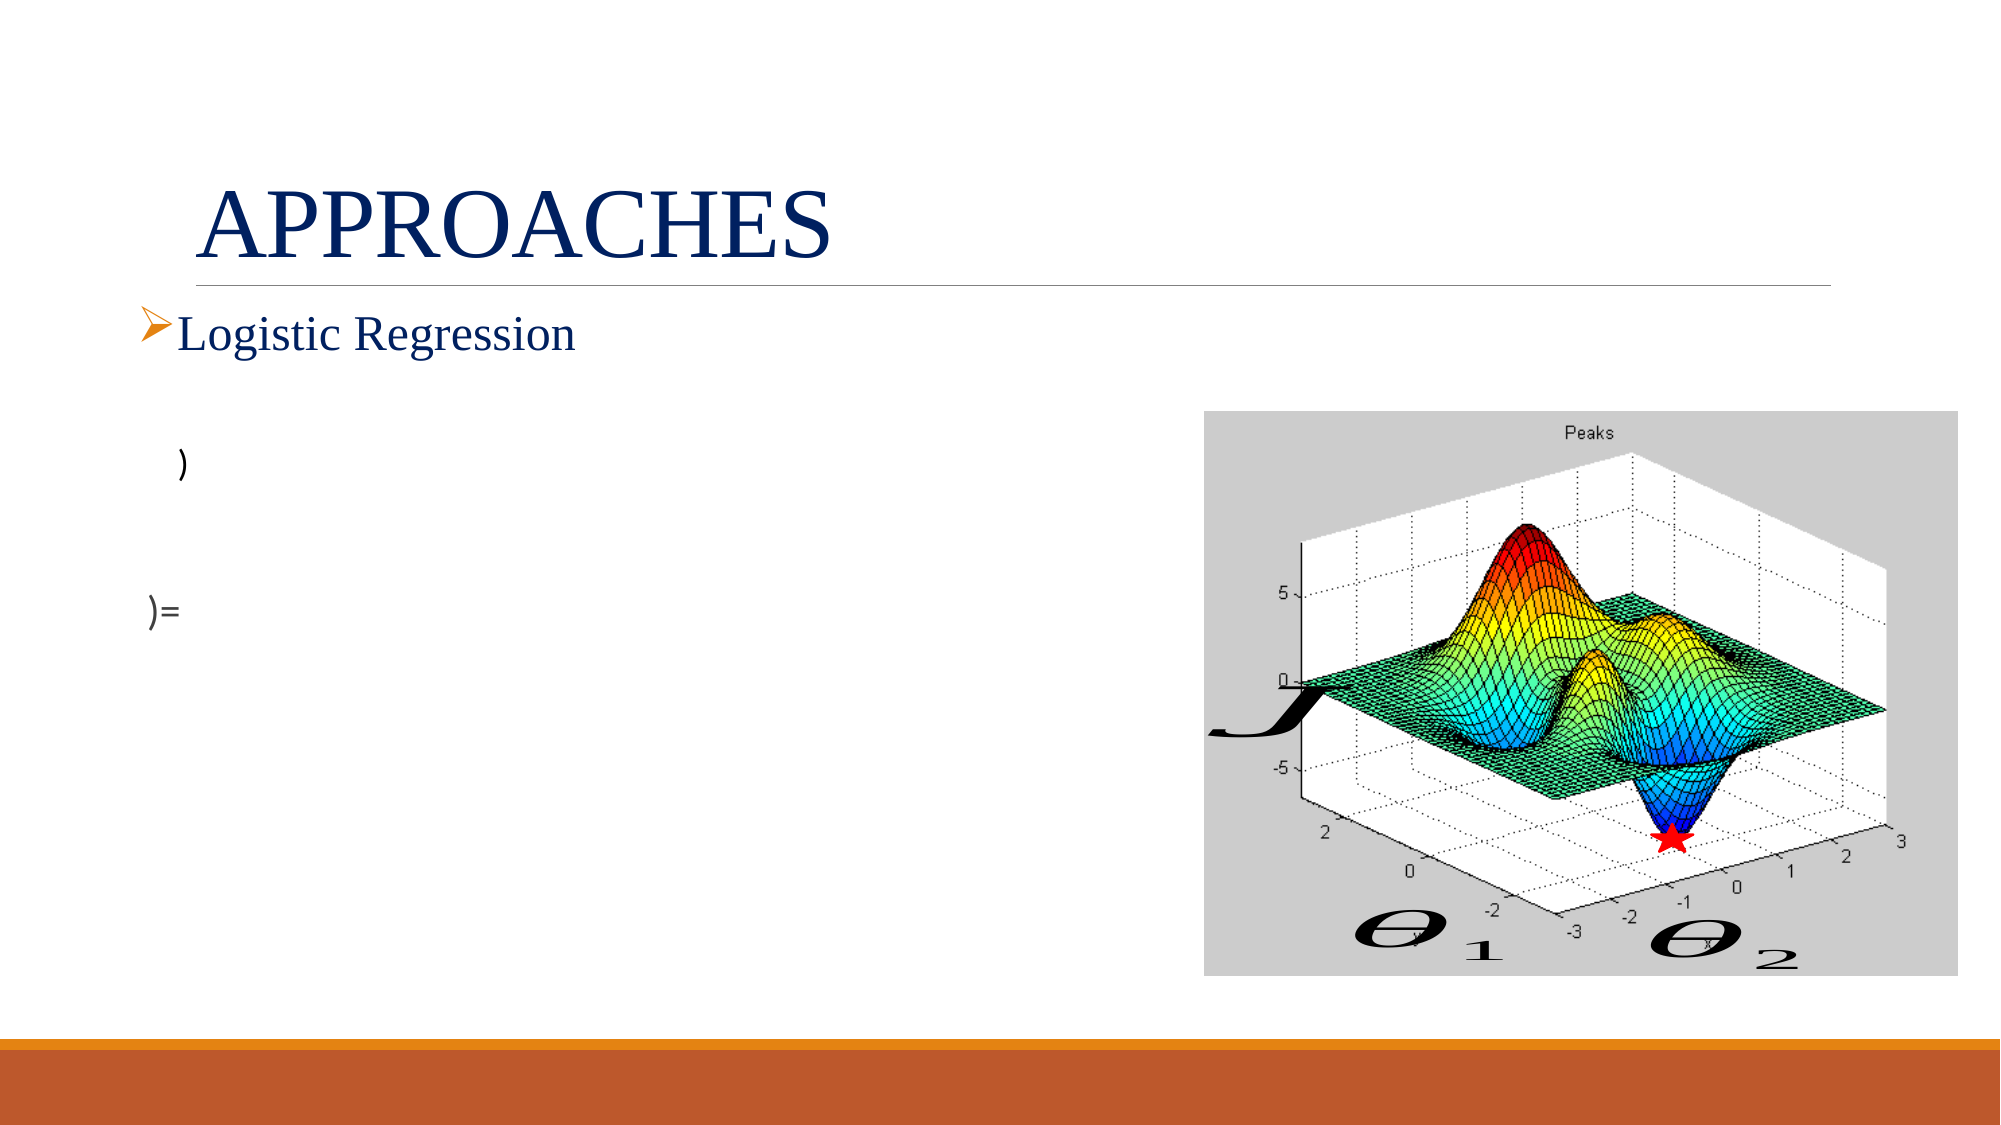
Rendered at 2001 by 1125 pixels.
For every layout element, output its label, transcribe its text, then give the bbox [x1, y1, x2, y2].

title APPROACHES [180, 47, 1830, 285]
picture [1204, 410, 1958, 976]
